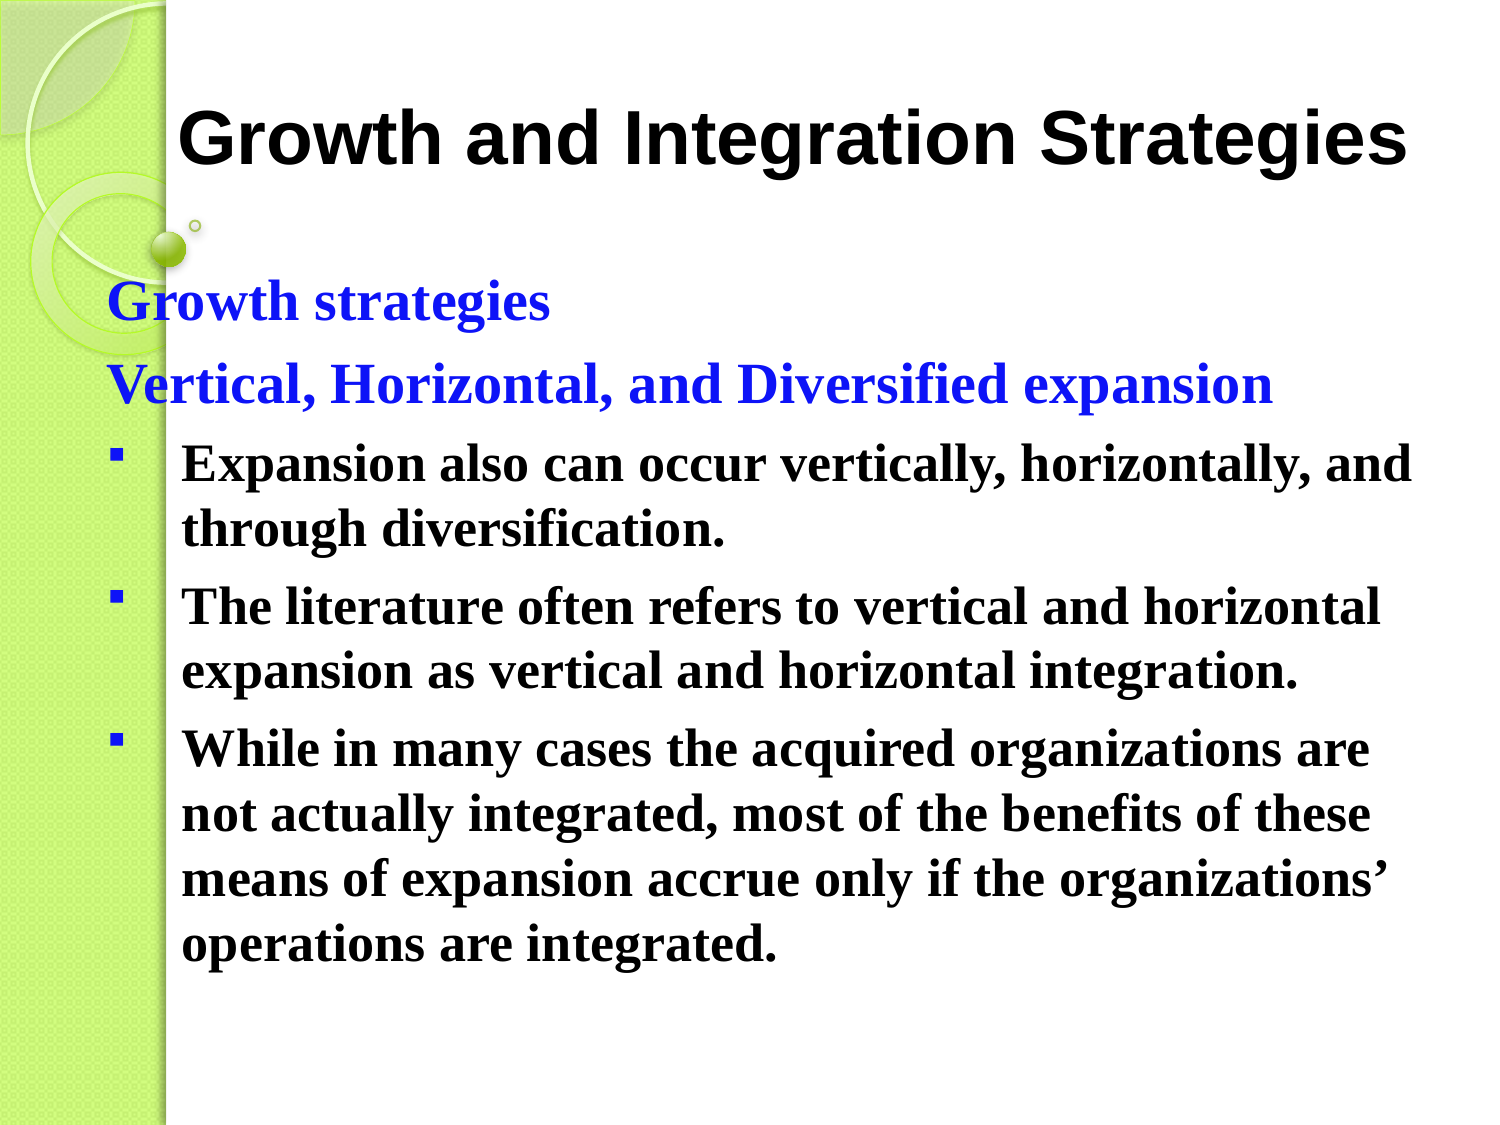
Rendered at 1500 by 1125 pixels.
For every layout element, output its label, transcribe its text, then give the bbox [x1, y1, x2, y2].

subtitle Growth strategies Vertical, Horizontal, and Diversified expansion Expansion also can occur vertically, horizontally, and through diversification. The literature often refers to vertical and horizontal expansion as vertical and horizontal integration. While in many cases the acquired organizations are not actually integrated, most of the benefits of these means of expansion accrue only if the organizations’ operations are integrated. [87, 262, 1463, 1075]
title Growth and Integration Strategies [162, 59, 1450, 188]
